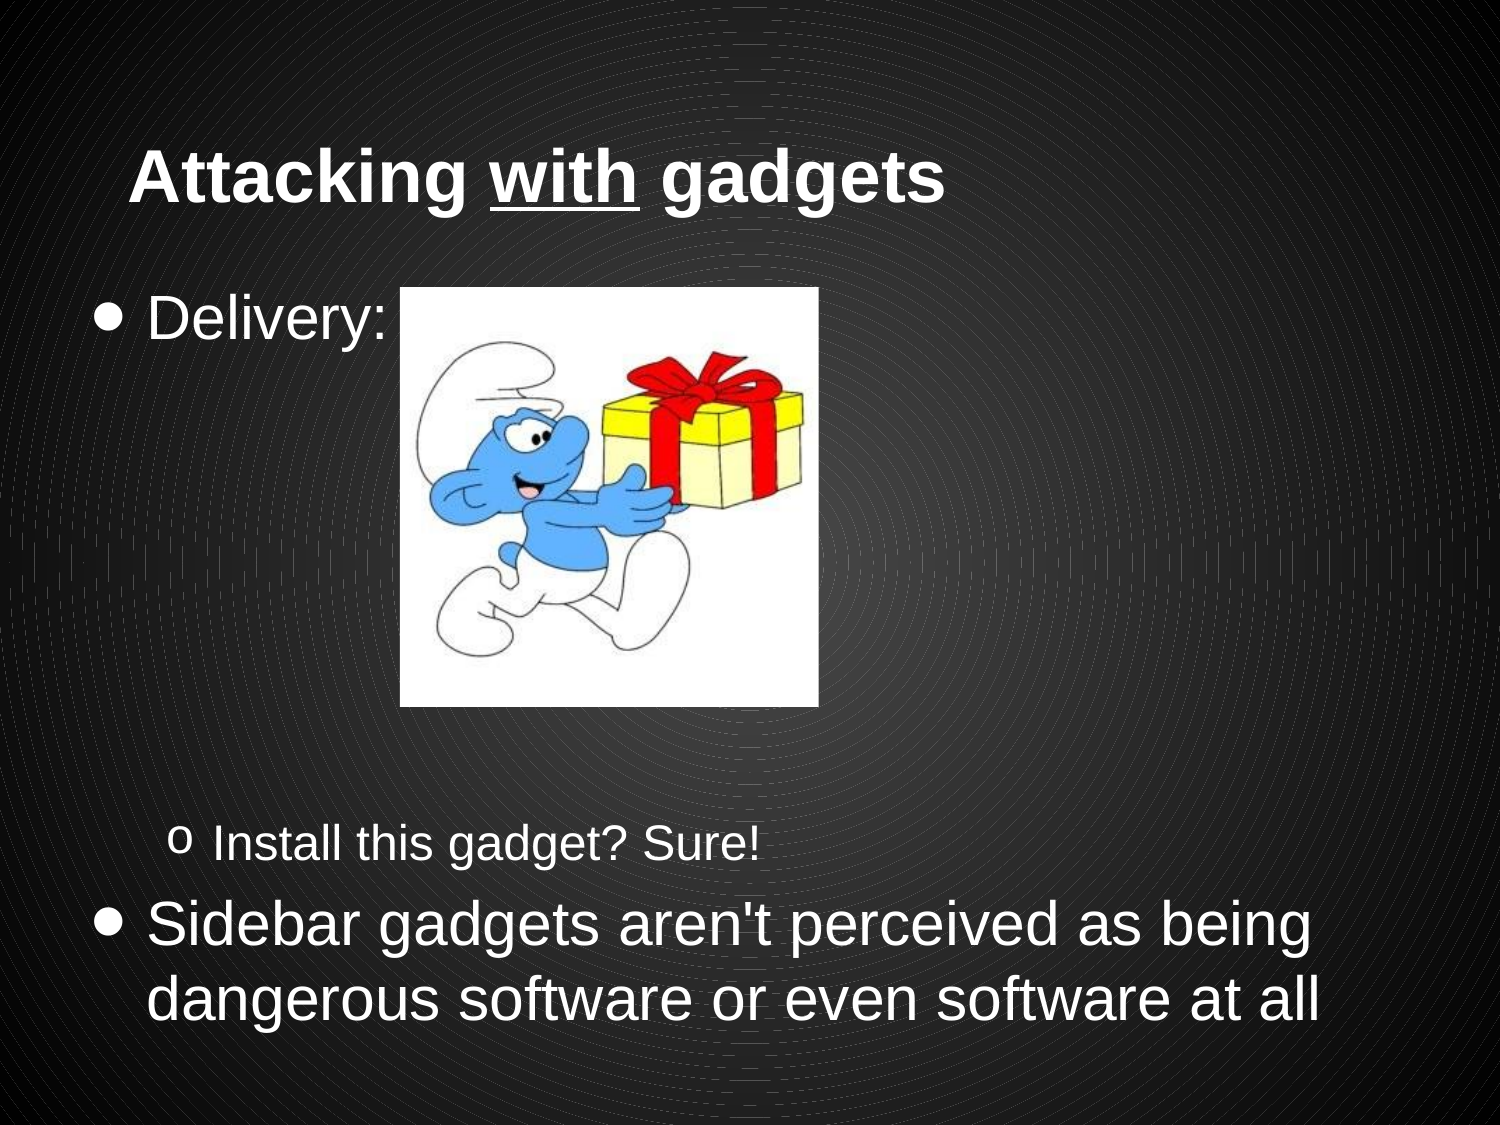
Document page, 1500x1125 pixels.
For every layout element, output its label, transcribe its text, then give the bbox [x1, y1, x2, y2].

title Attacking with gadgets [75, 45, 1425, 233]
text_box [399, 287, 819, 707]
list Delivery: Install this gadget? Sure! Sidebar gadgets aren't perceived as being dangerous software or even software at all [75, 262, 1425, 1078]
